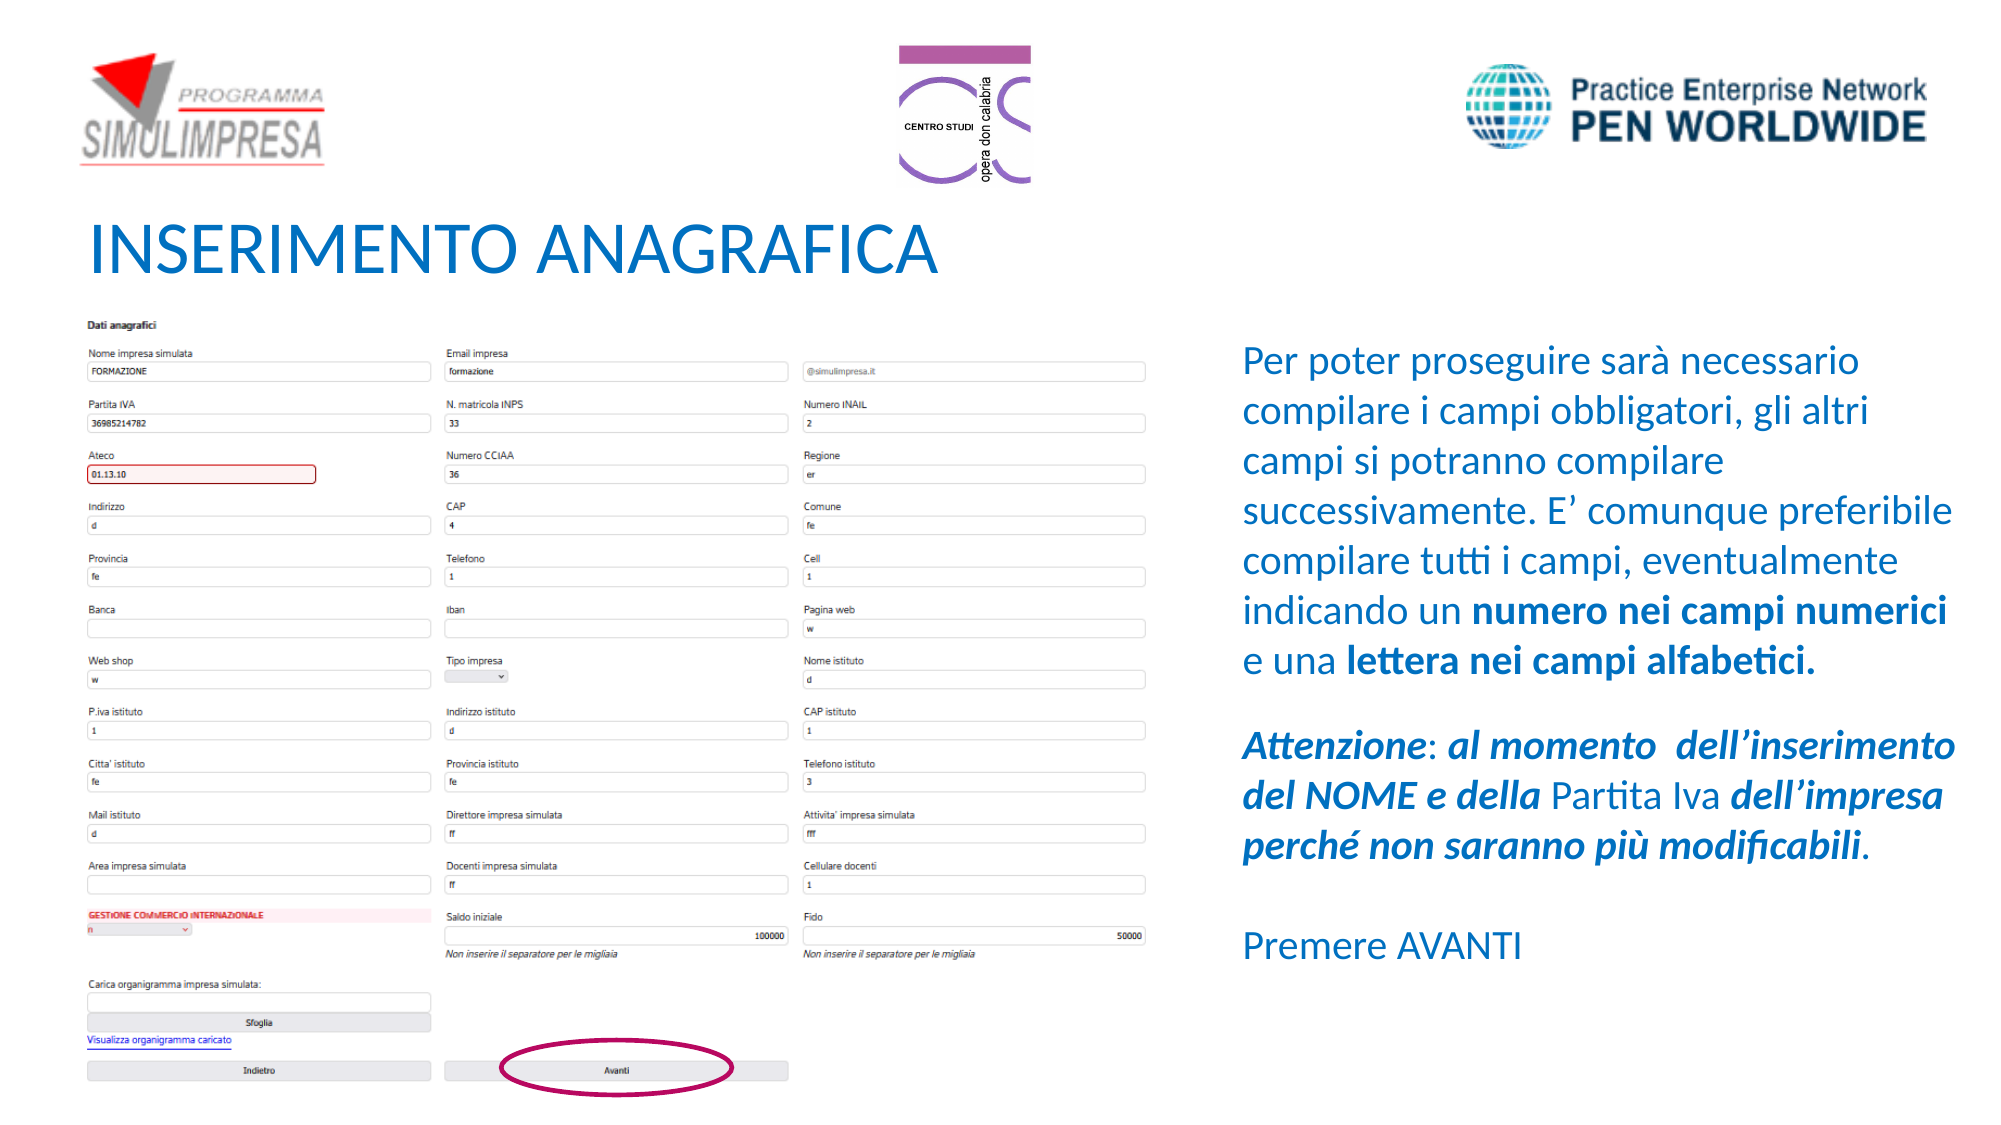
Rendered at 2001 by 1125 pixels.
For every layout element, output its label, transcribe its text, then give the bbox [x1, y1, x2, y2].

picture [76, 50, 336, 168]
text_box Per poter proseguire sarà necessario compilare i campi obbligatori, gli altri campi si potranno compilare successivamente. E’ comunque preferibile compilare tutti i campi, eventualmente indicando un numero nei campi numerici e una lettera nei campi alfabetici. Attenzione: al momento dell’inserimento del NOME e della Partita Iva dell’impresa perché non saranno più modificabili. Premere AVANTI [1242, 332, 1971, 969]
picture [86, 317, 1147, 1090]
picture [1466, 64, 1927, 149]
subtitle INSERIMENTO ANAGRAFICA [73, 201, 1886, 319]
picture [896, 42, 1034, 188]
